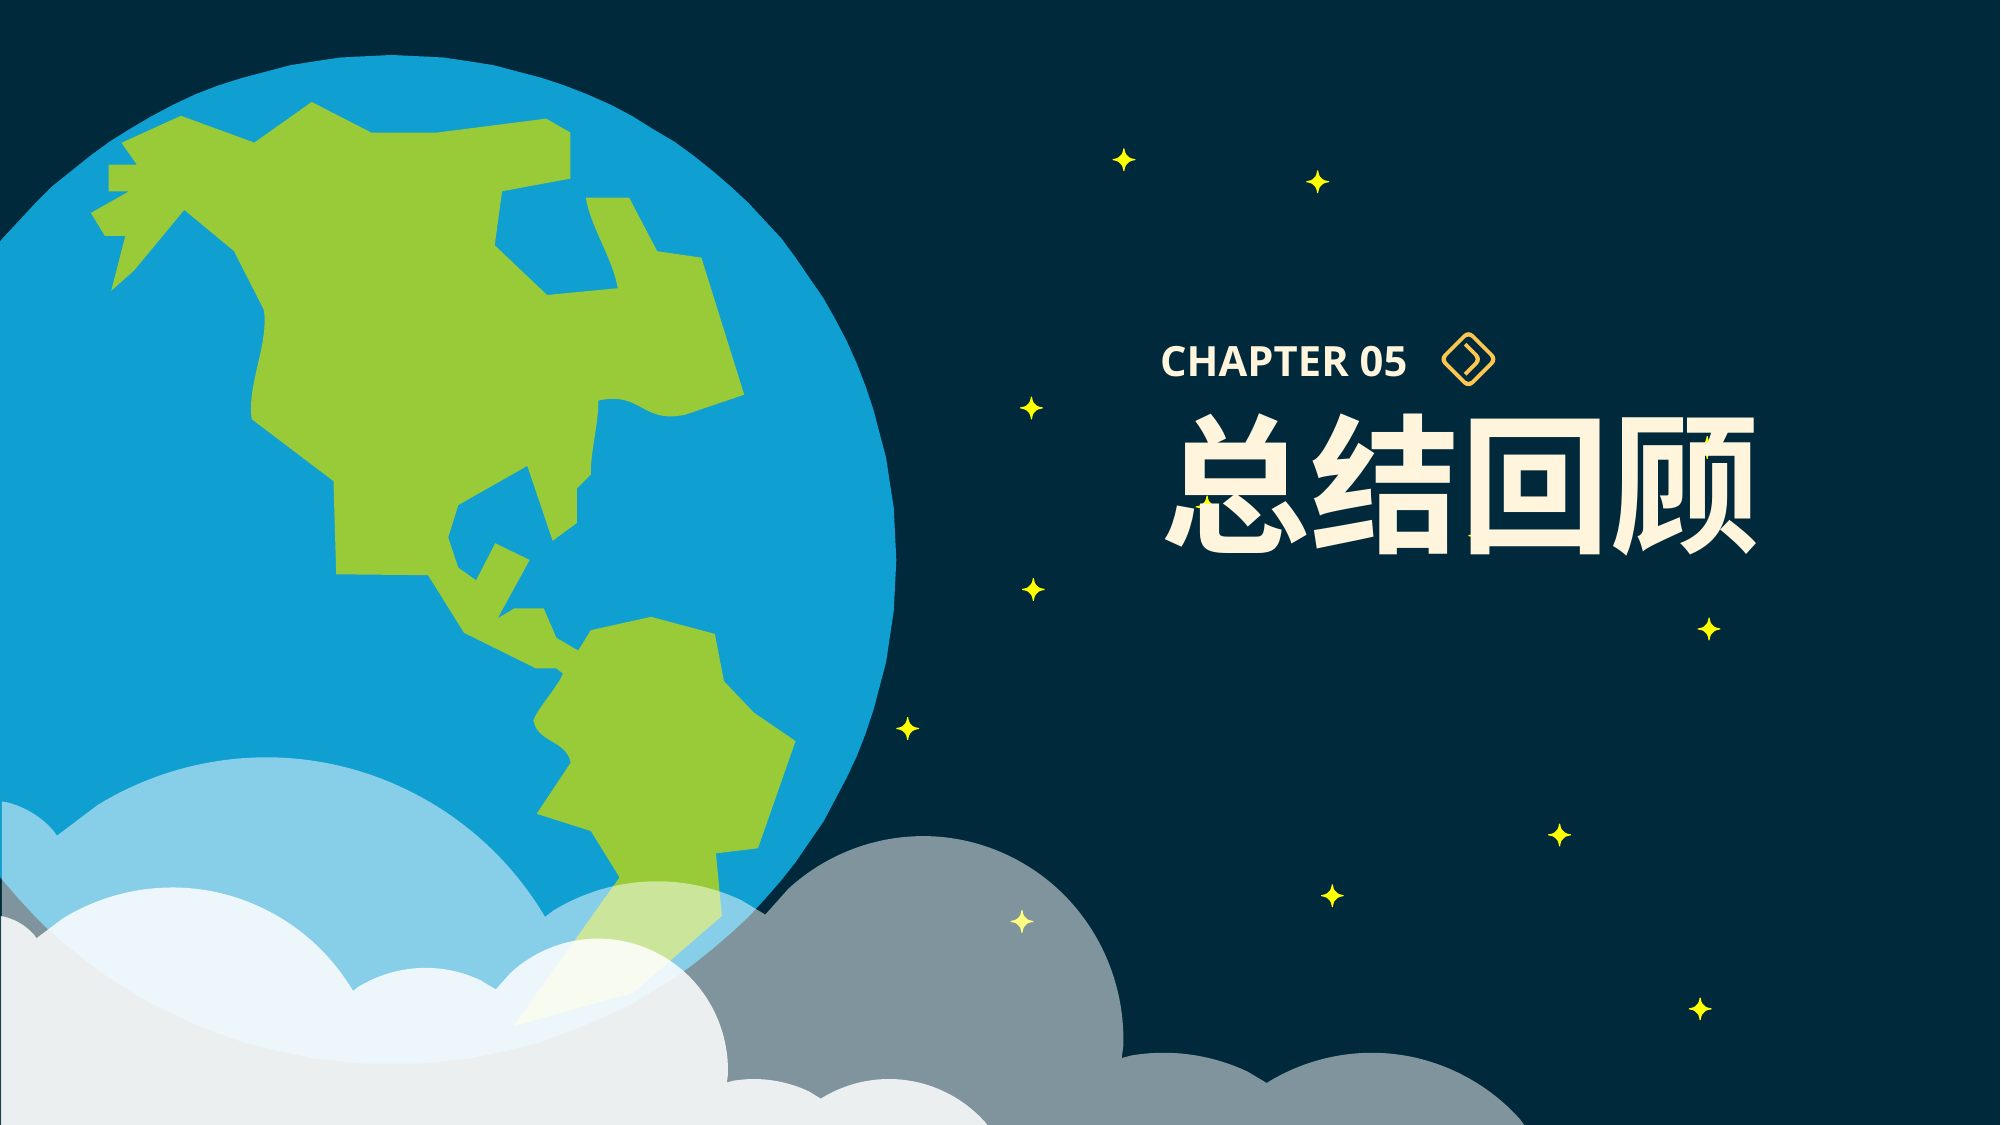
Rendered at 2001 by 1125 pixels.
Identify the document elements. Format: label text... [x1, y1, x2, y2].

list CHAPTER 05 [1145, 329, 1889, 390]
list 总结回顾 [1145, 403, 1889, 560]
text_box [1447, 338, 1490, 381]
